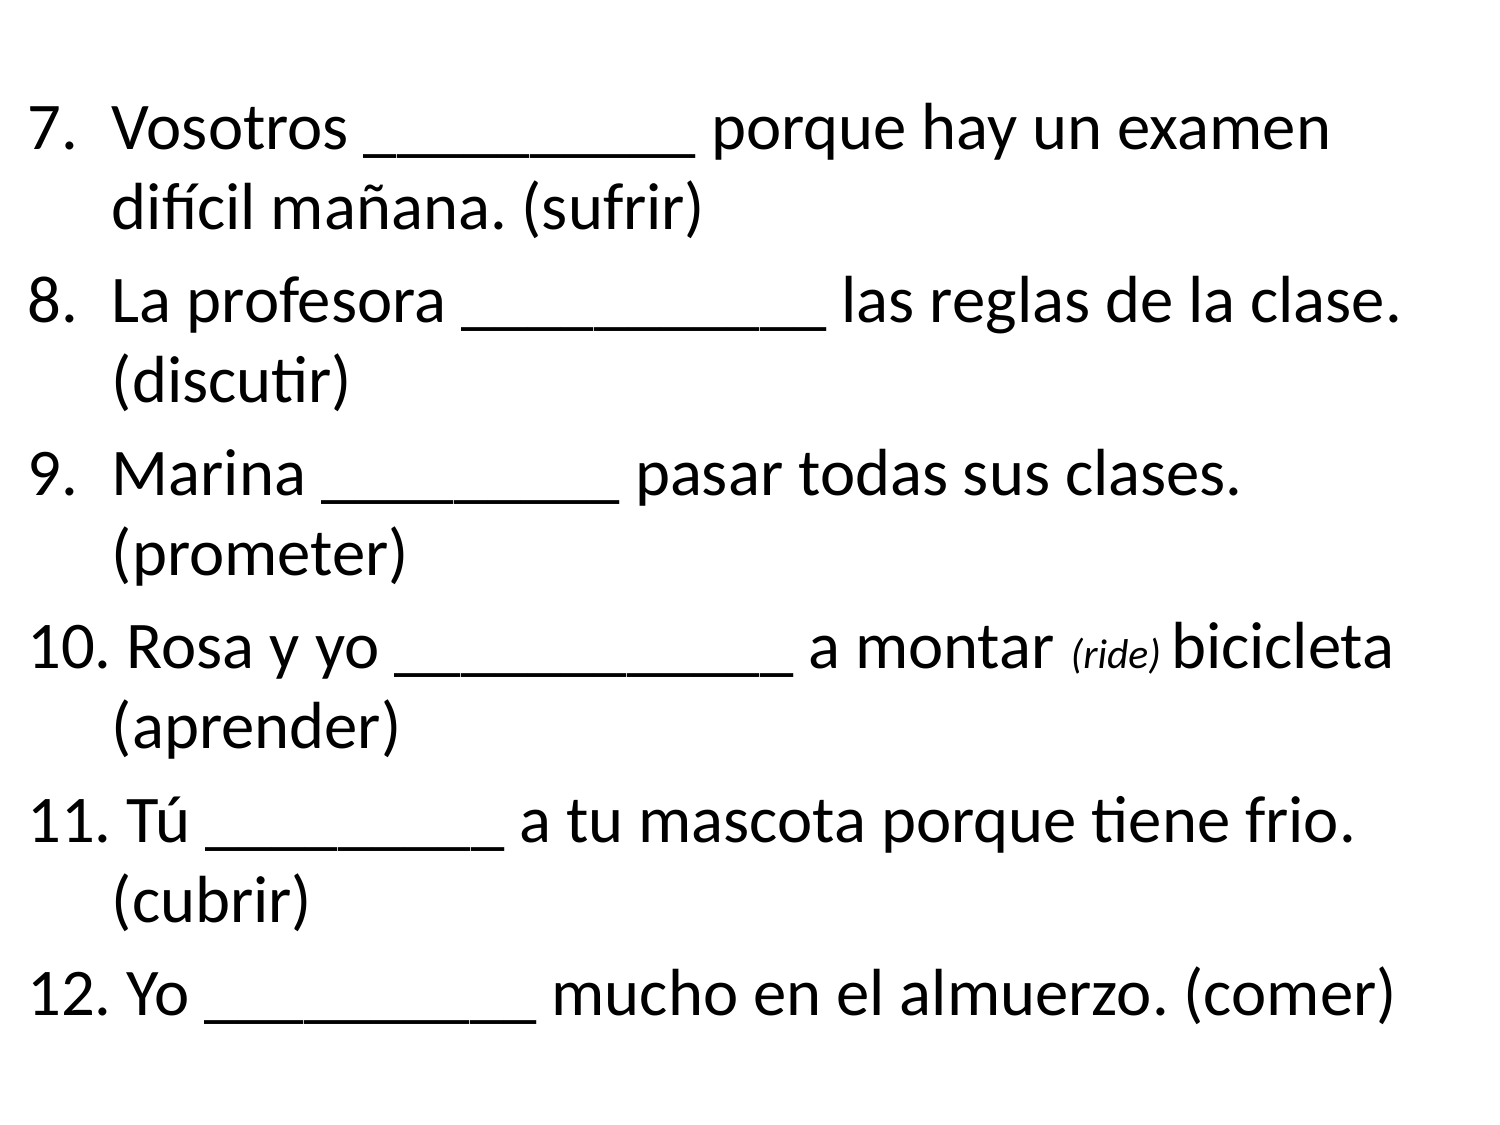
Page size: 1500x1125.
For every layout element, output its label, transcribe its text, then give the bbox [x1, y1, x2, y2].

list Vosotros __________ porque hay un examen difícil mañana. (sufrir) La profesora ___________ las reglas de la clase. (discutir) Marina _________ pasar todas sus clases. (prometer) Rosa y yo ____________ a montar (ride) bicicleta (aprender) Tú _________ a tu mascota porque tiene frio. (cubrir) Yo __________ mucho en el almuerzo. (comer) [12, 75, 1463, 1063]
